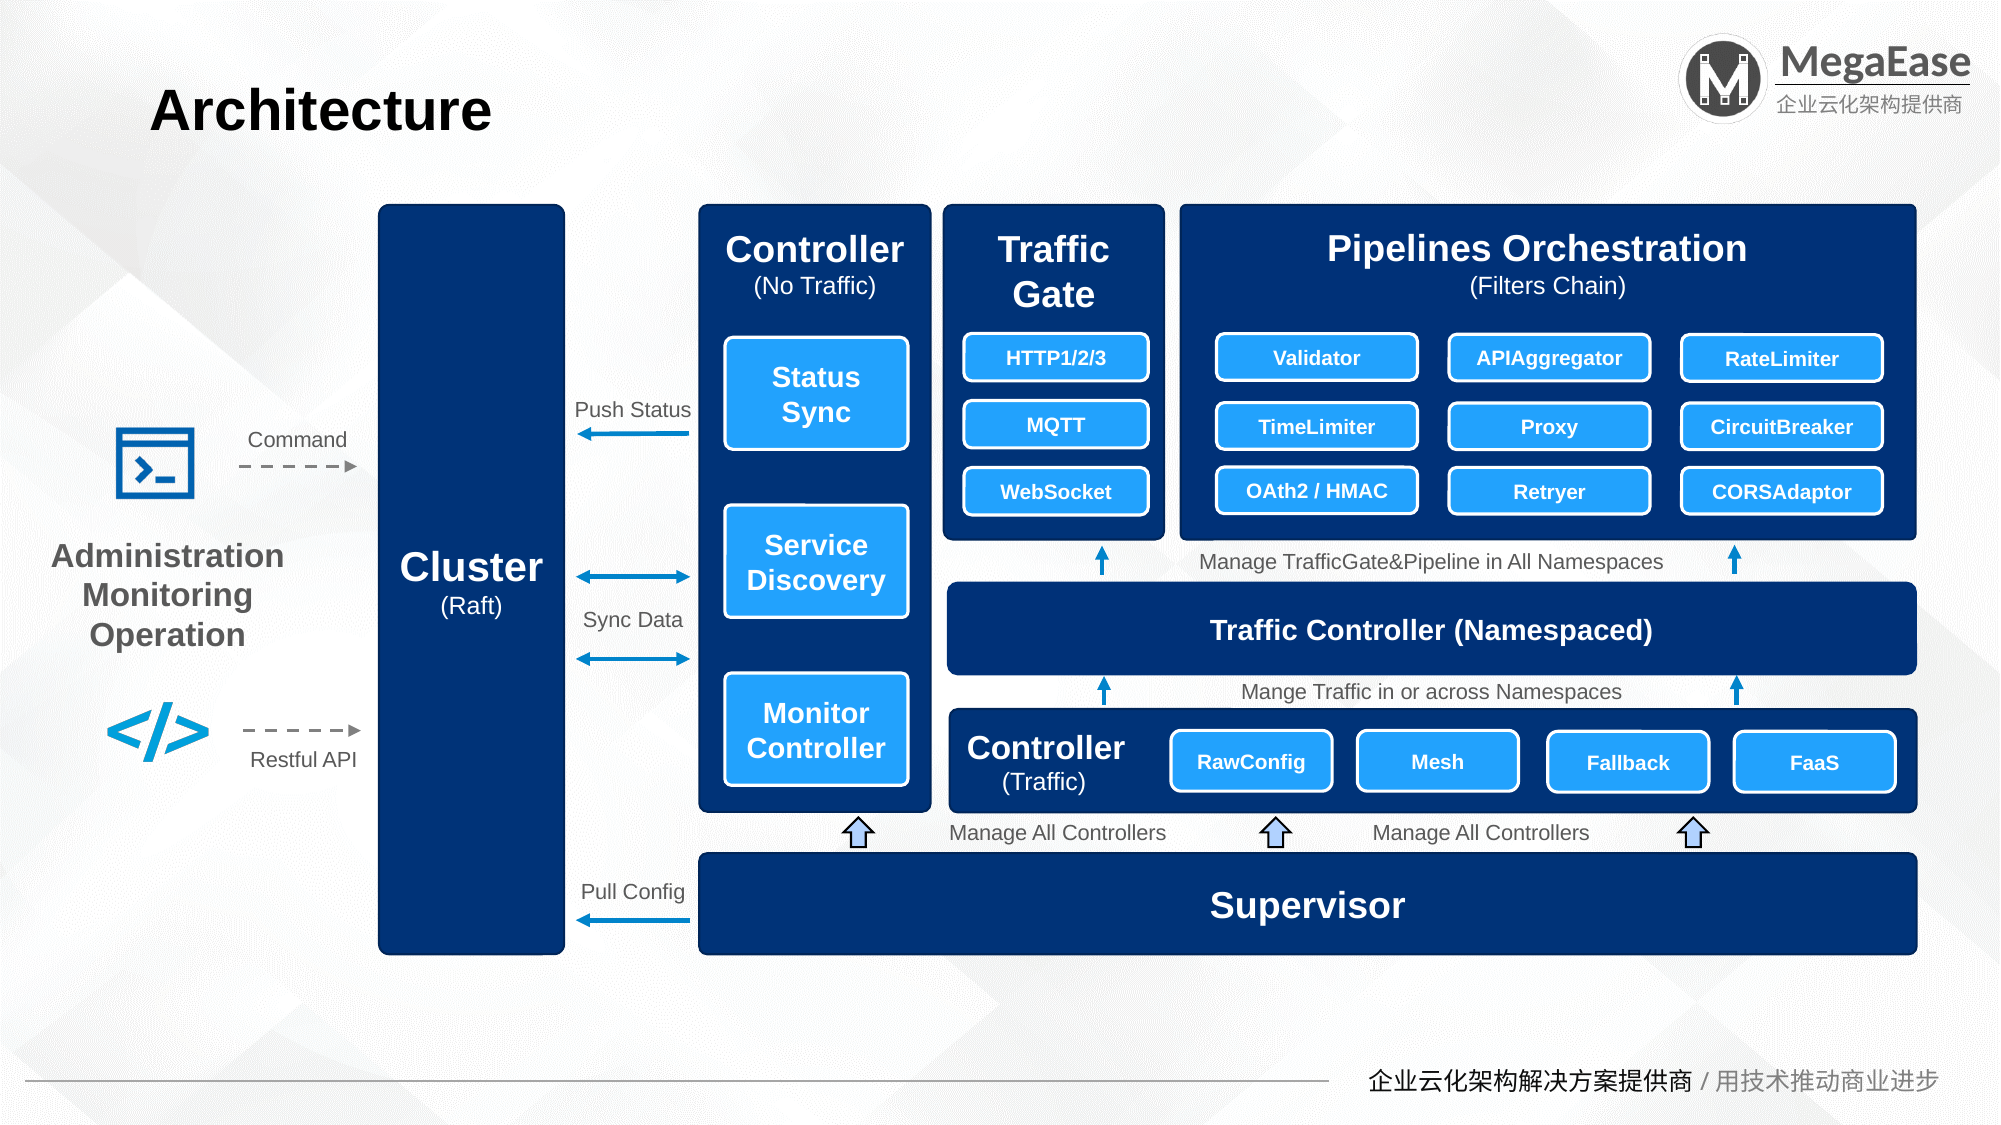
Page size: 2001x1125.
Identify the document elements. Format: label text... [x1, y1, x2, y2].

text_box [33, 204, 1917, 955]
picture [0, 0, 2000, 1125]
text_box Architecture [135, 64, 509, 150]
